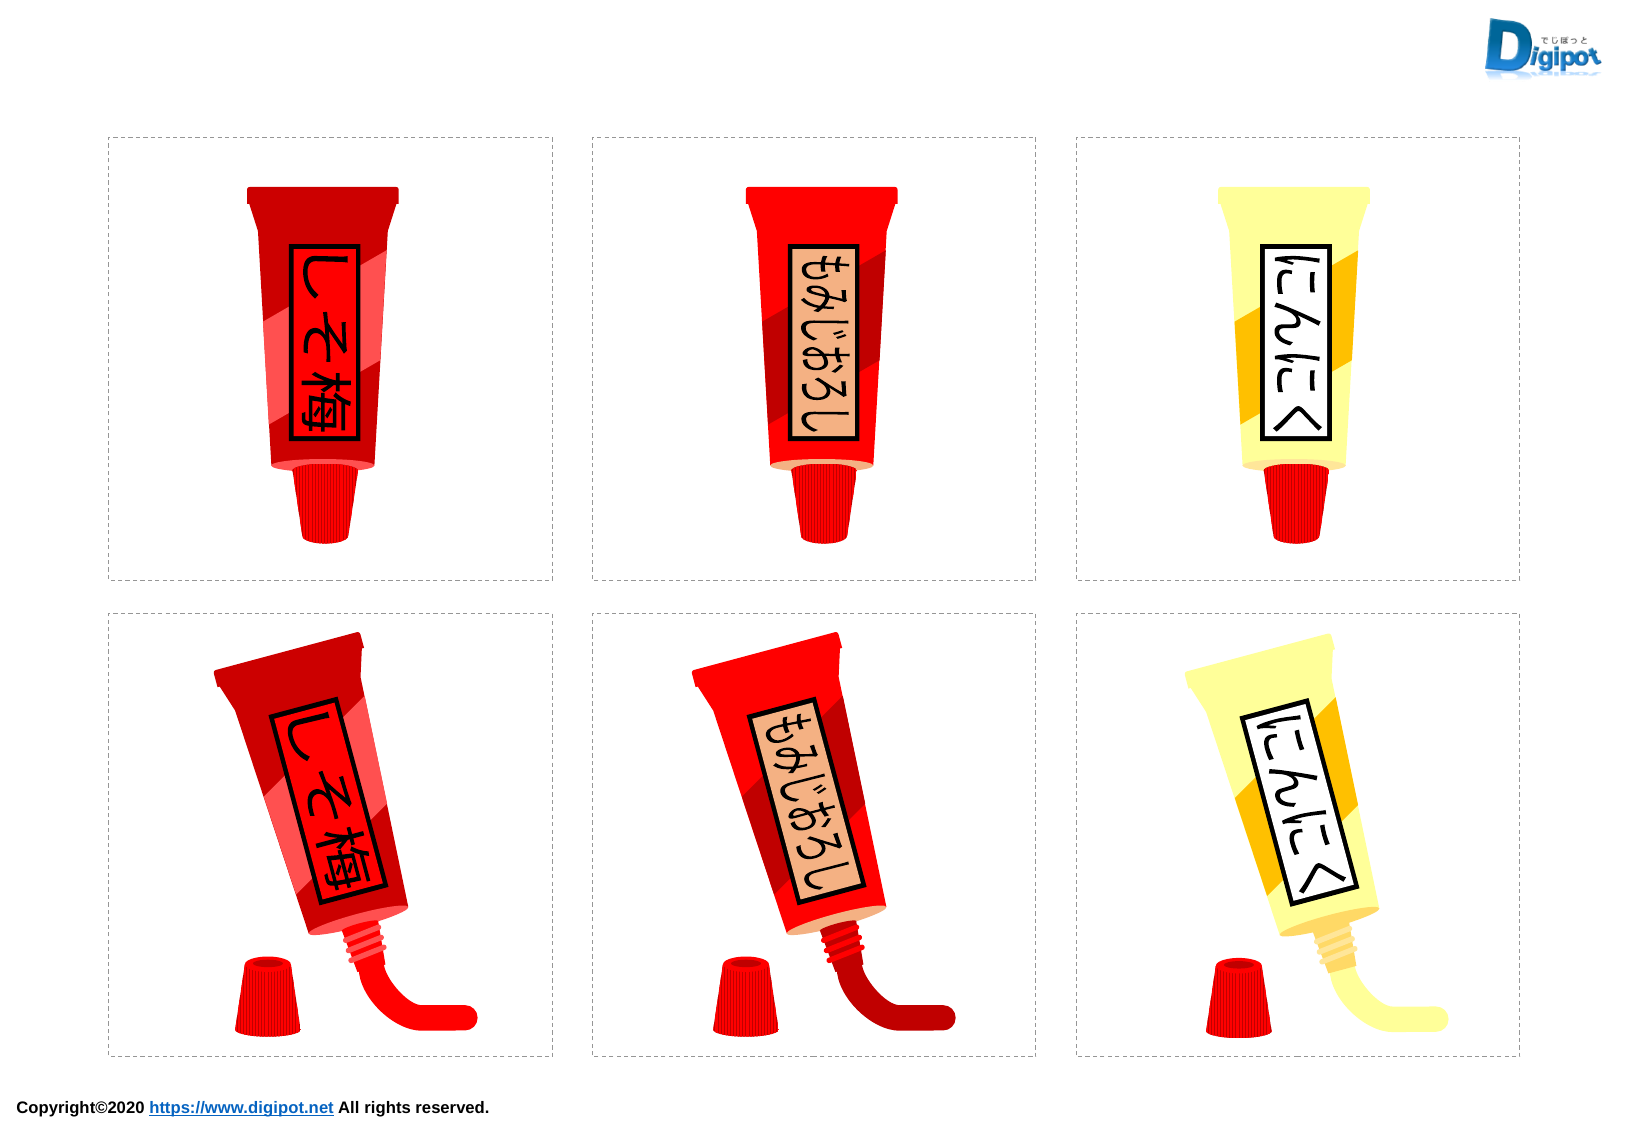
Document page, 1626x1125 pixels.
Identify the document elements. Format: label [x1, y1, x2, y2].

text_box [235, 645, 478, 1037]
text_box [246, 186, 399, 544]
text_box [1218, 186, 1370, 544]
text_box [1206, 646, 1449, 1039]
text_box [713, 645, 956, 1037]
text_box [745, 186, 898, 544]
picture [1485, 18, 1602, 82]
